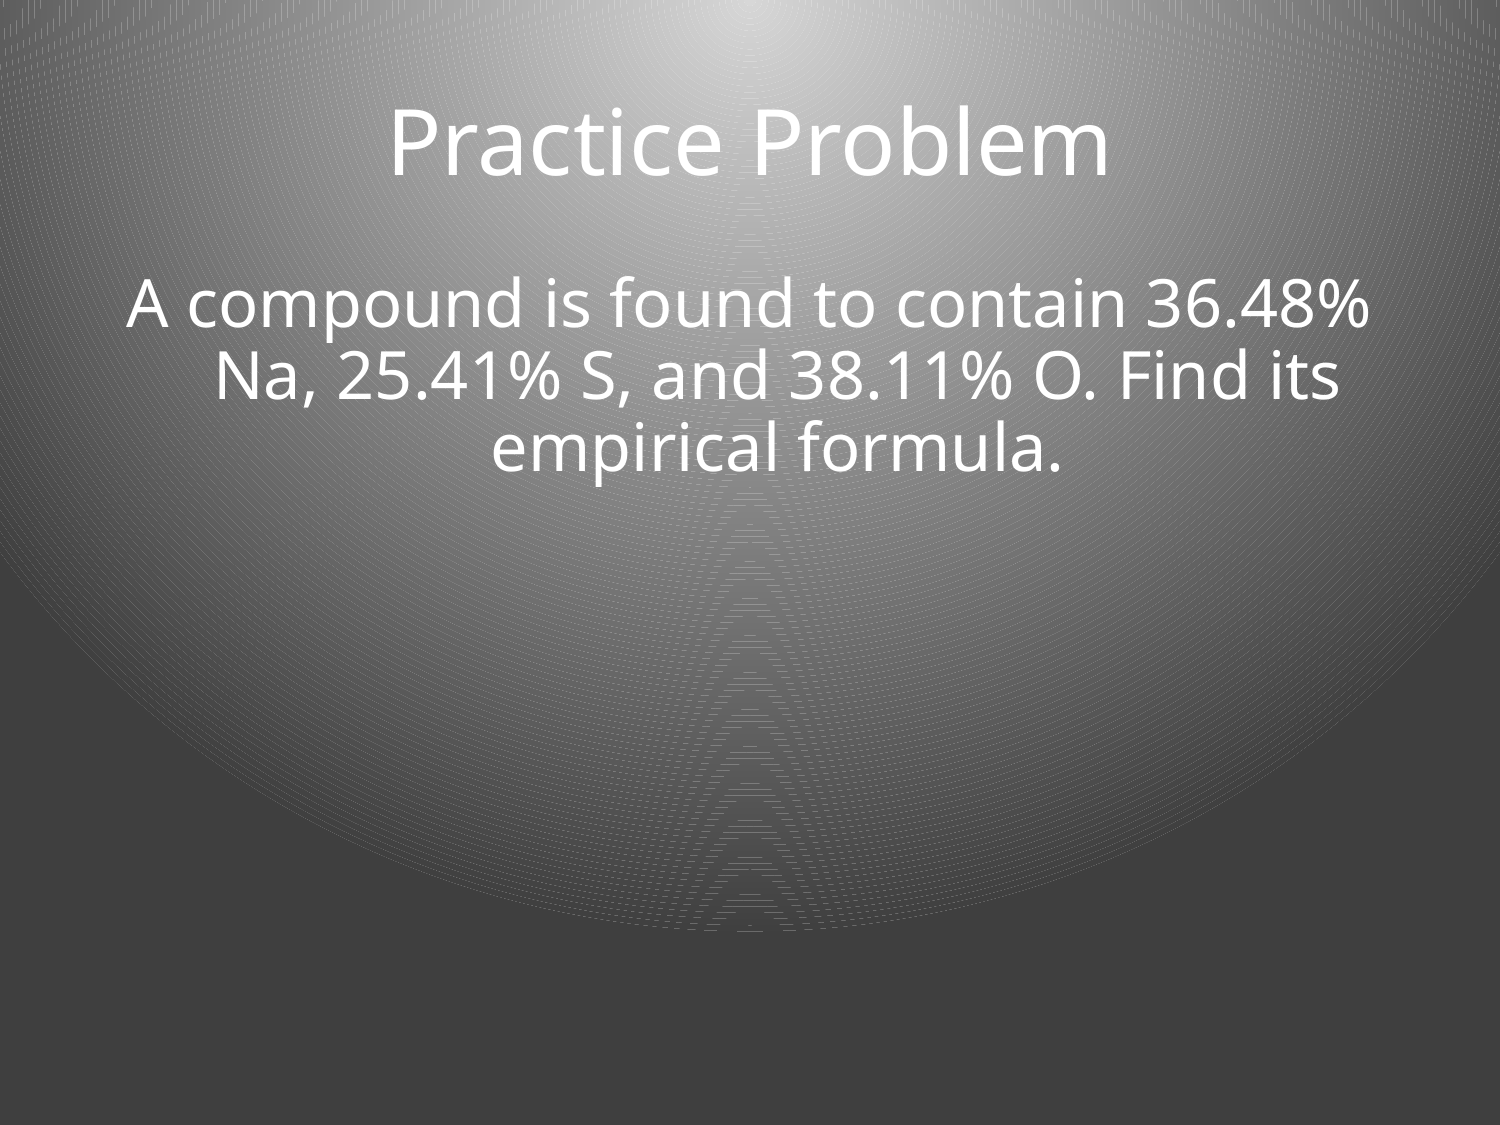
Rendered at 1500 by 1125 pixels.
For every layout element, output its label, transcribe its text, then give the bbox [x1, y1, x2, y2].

title Practice Problem [74, 44, 1426, 233]
list A compound is found to contain 36.48% Na, 25.41% S, and 38.11% O. Find its empirical formula. [74, 262, 1426, 1006]
